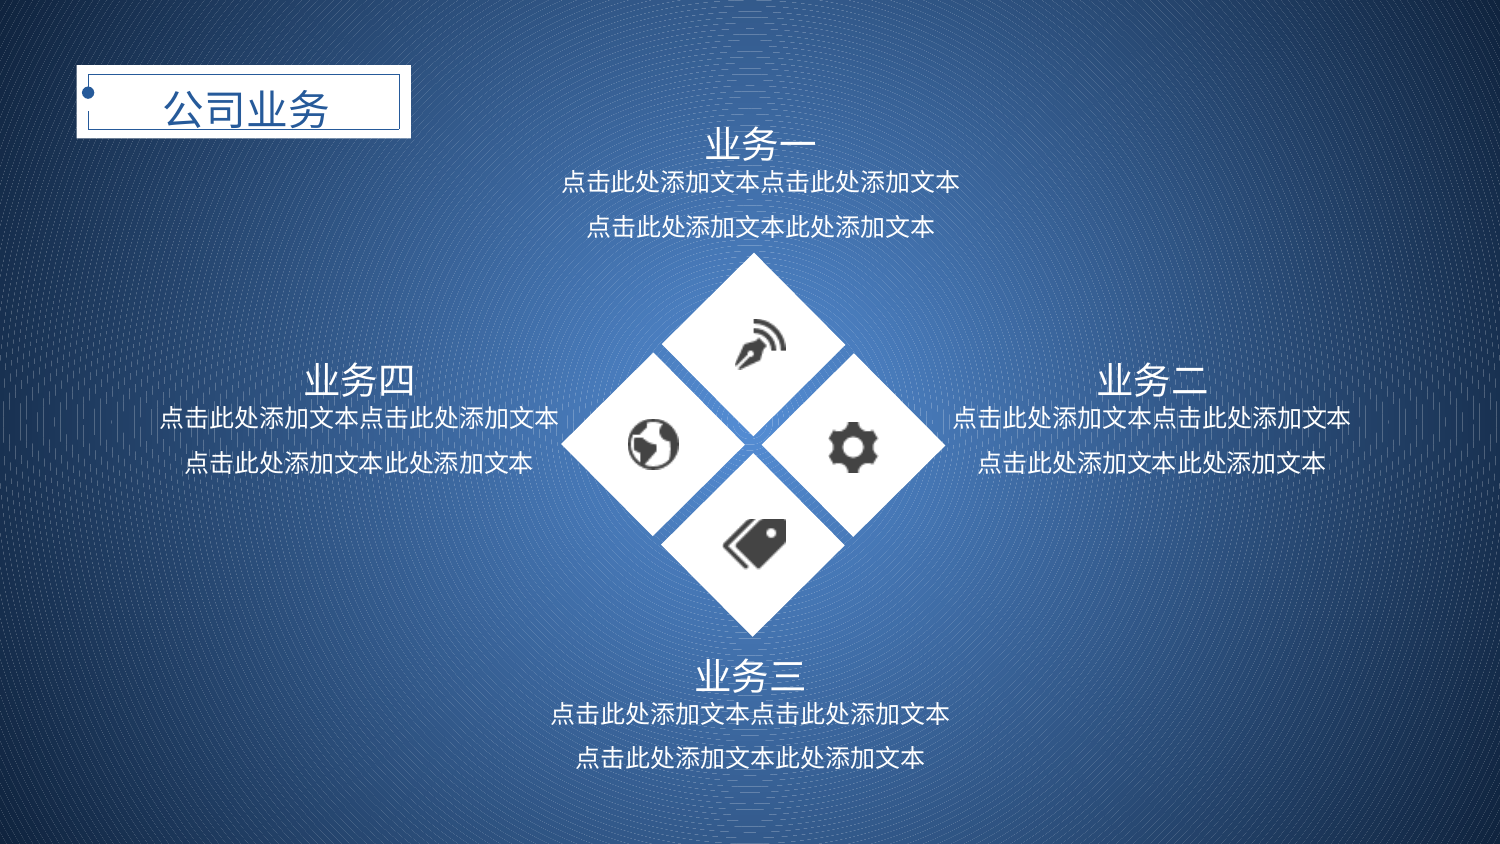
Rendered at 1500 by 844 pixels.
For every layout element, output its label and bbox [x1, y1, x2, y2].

text_box [76, 51, 412, 139]
text_box [926, 327, 1378, 487]
text_box [535, 90, 987, 251]
text_box [525, 622, 976, 783]
text_box [617, 308, 890, 581]
text_box [134, 327, 585, 487]
